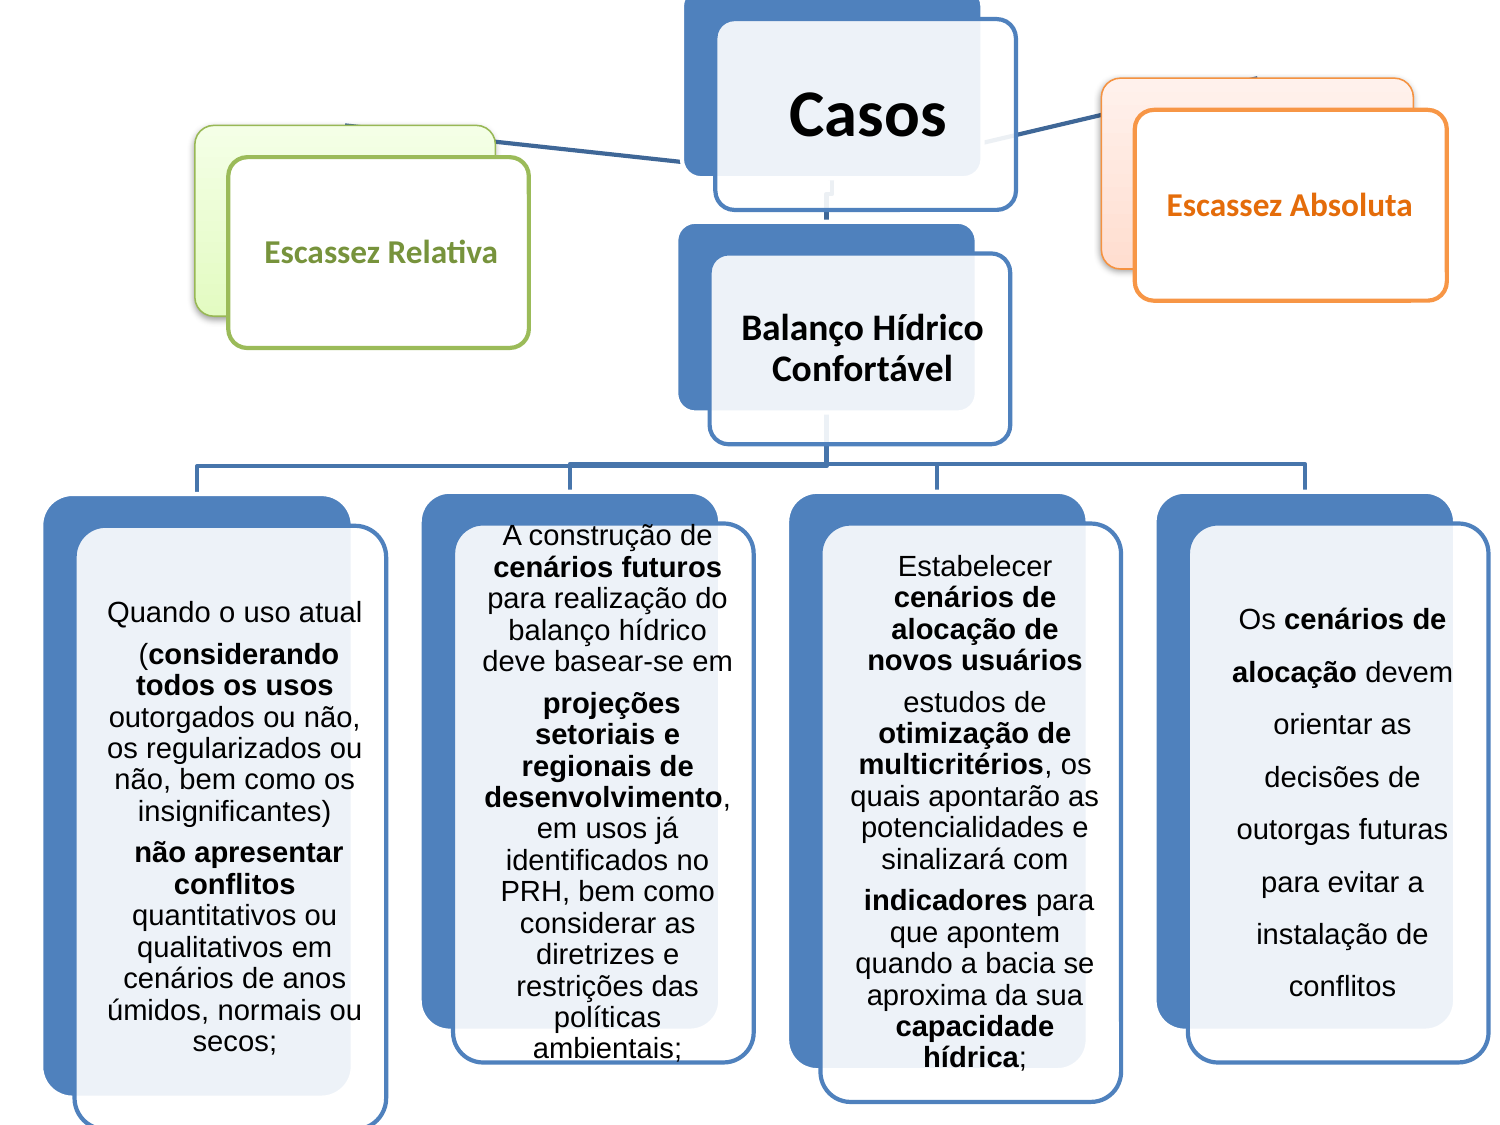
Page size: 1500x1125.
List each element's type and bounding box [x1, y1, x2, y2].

text_box [26, 18, 1500, 1125]
